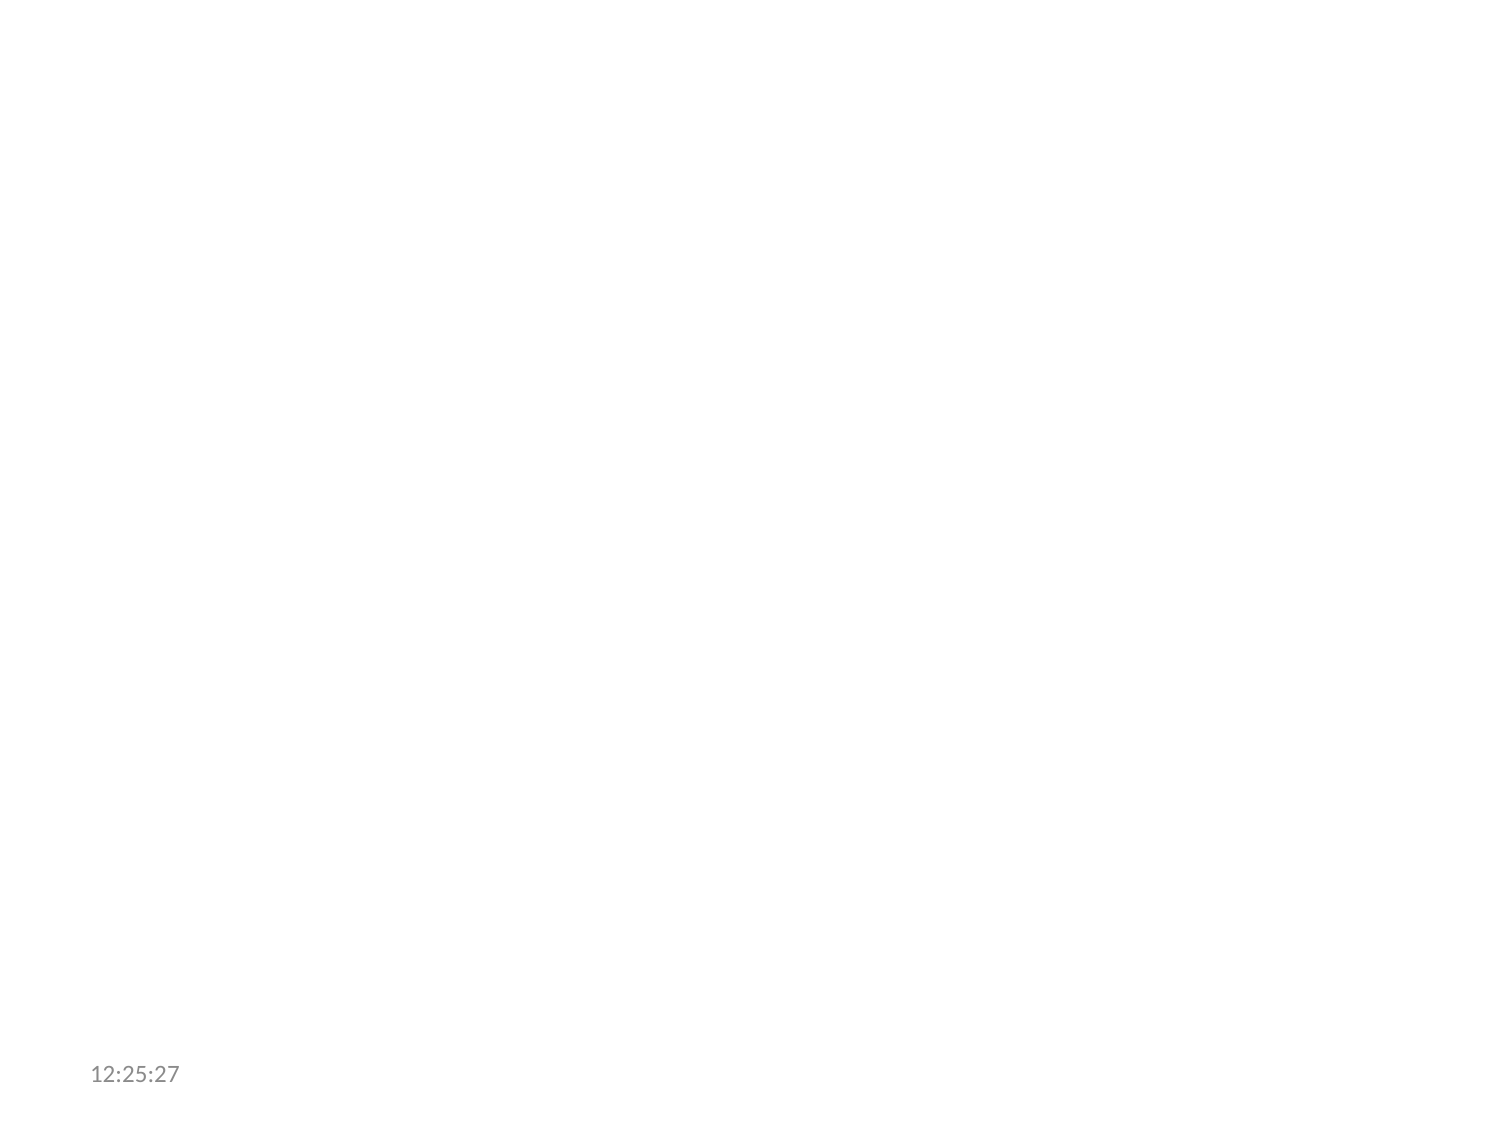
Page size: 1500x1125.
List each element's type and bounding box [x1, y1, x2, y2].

slide_number [75, 1042, 425, 1103]
